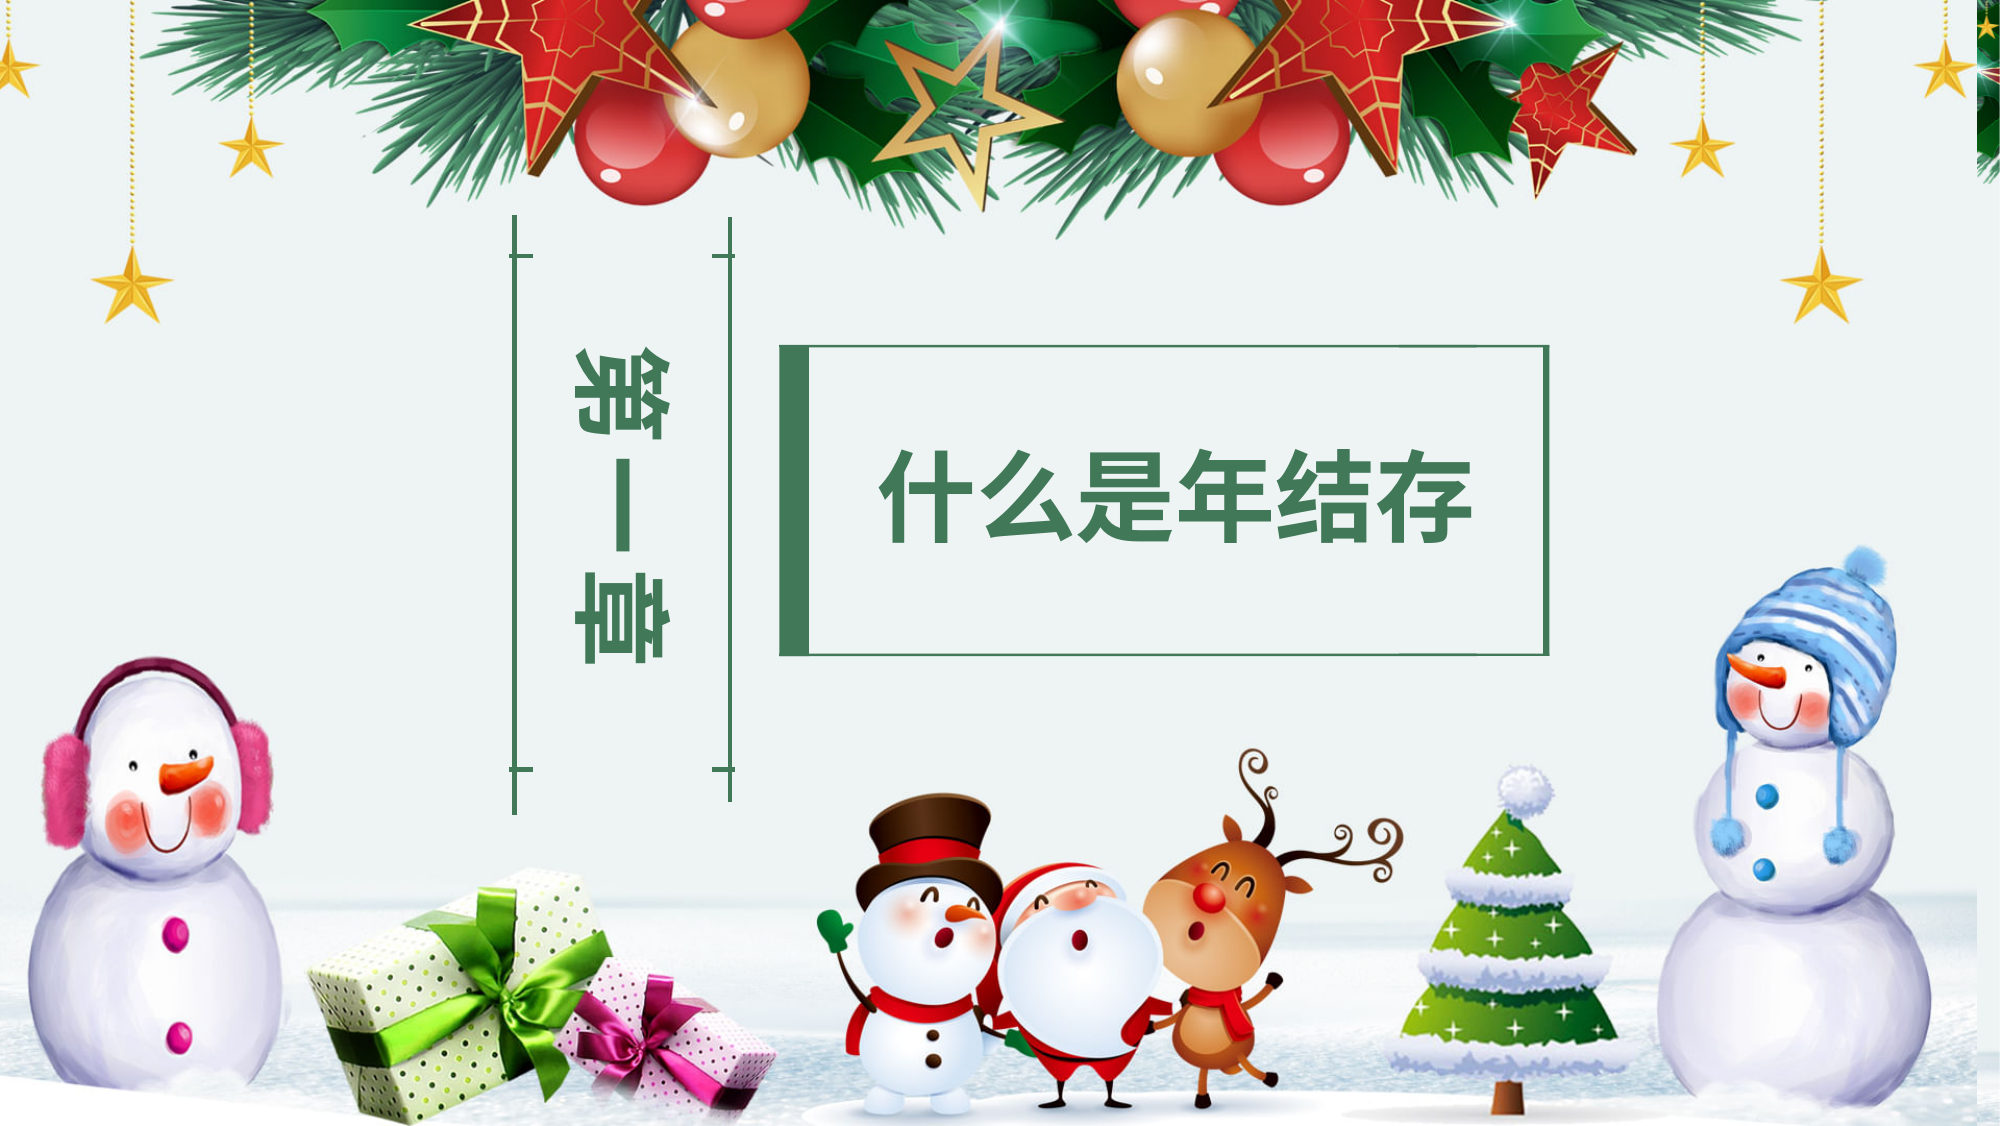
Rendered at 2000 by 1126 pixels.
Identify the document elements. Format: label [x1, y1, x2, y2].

text_box [779, 344, 1550, 657]
text_box [322, 401, 779, 628]
picture [0, 0, 2000, 1126]
